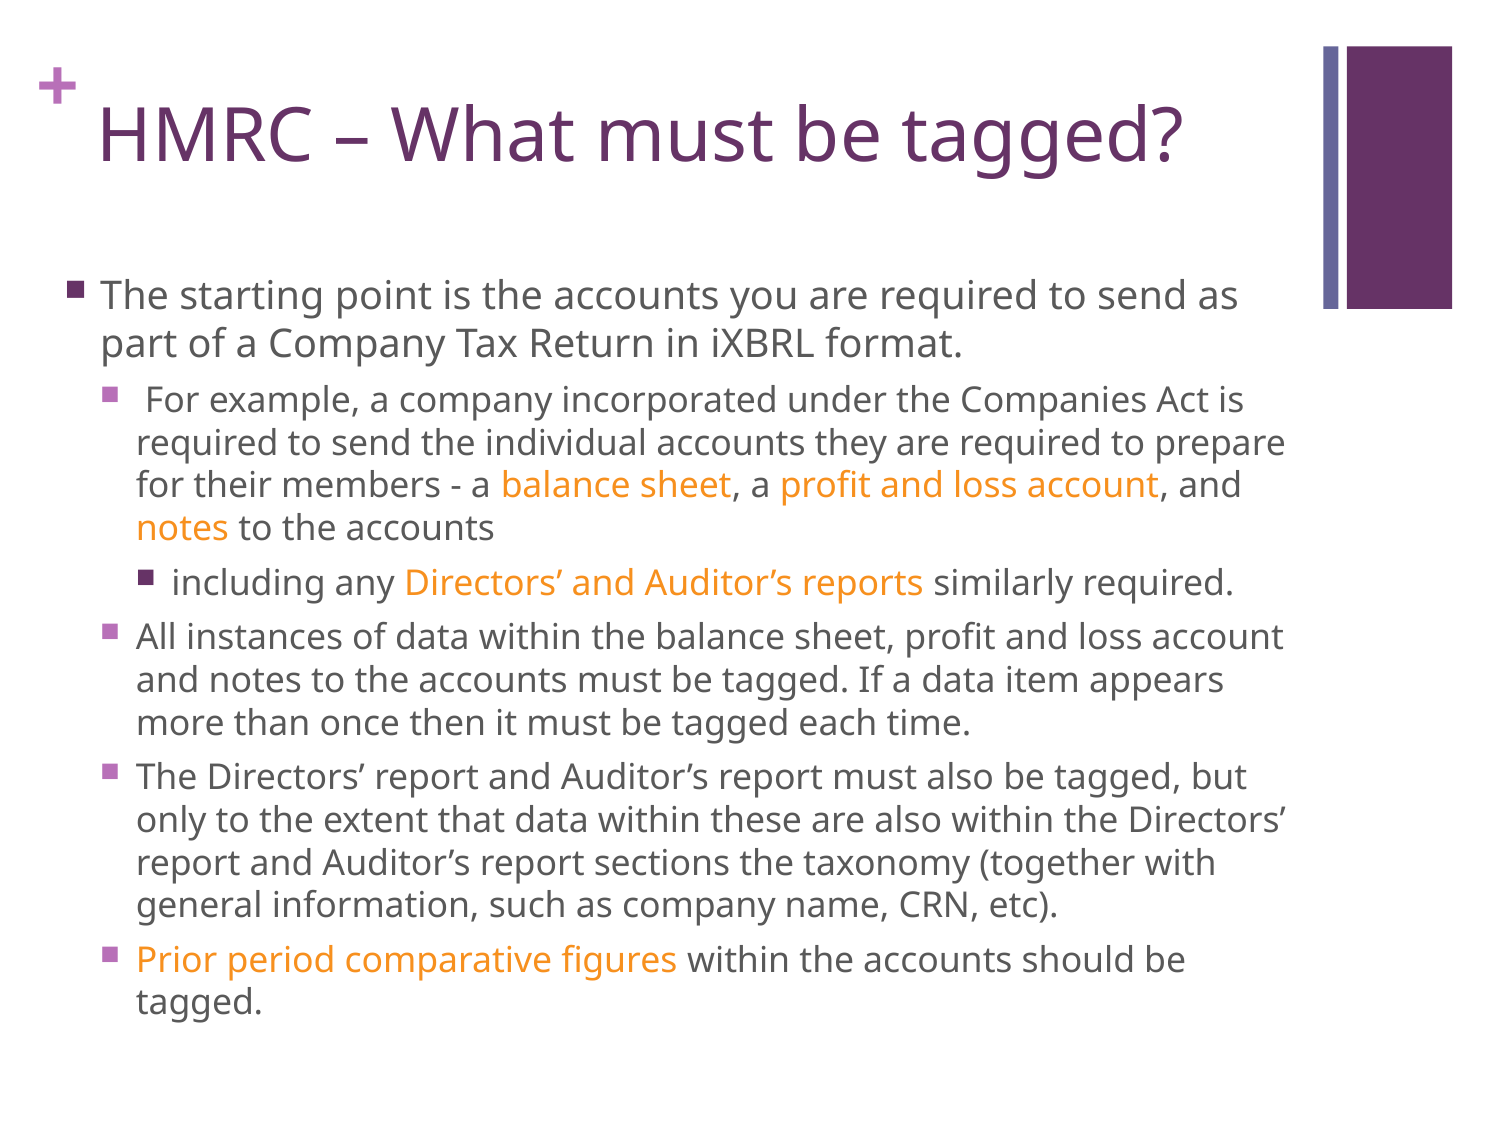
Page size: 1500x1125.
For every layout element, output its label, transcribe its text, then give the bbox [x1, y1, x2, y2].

title HMRC – What must be tagged? [81, 79, 1322, 262]
list The starting point is the accounts you are required to send as part of a Company Tax Return in iXBRL format. For example, a company incorporated under the Companies Act is required to send the individual accounts they are required to prepare for their members - a balance sheet, a profit and loss account, and notes to the accounts including any Directors’ and Auditor’s reports similarly required. All instances of data within the balance sheet, profit and loss account and notes to the accounts must be tagged. If a data item appears more than once then it must be tagged each time. The Directors’ report and Auditor’s report must also be tagged, but only to the extent that data within these are also within the Directors’ report and Auditor’s report sections the taxonomy (together with general information, such as company name, CRN, etc). Prior period comparative figures within the accounts should be tagged. [49, 262, 1322, 1040]
